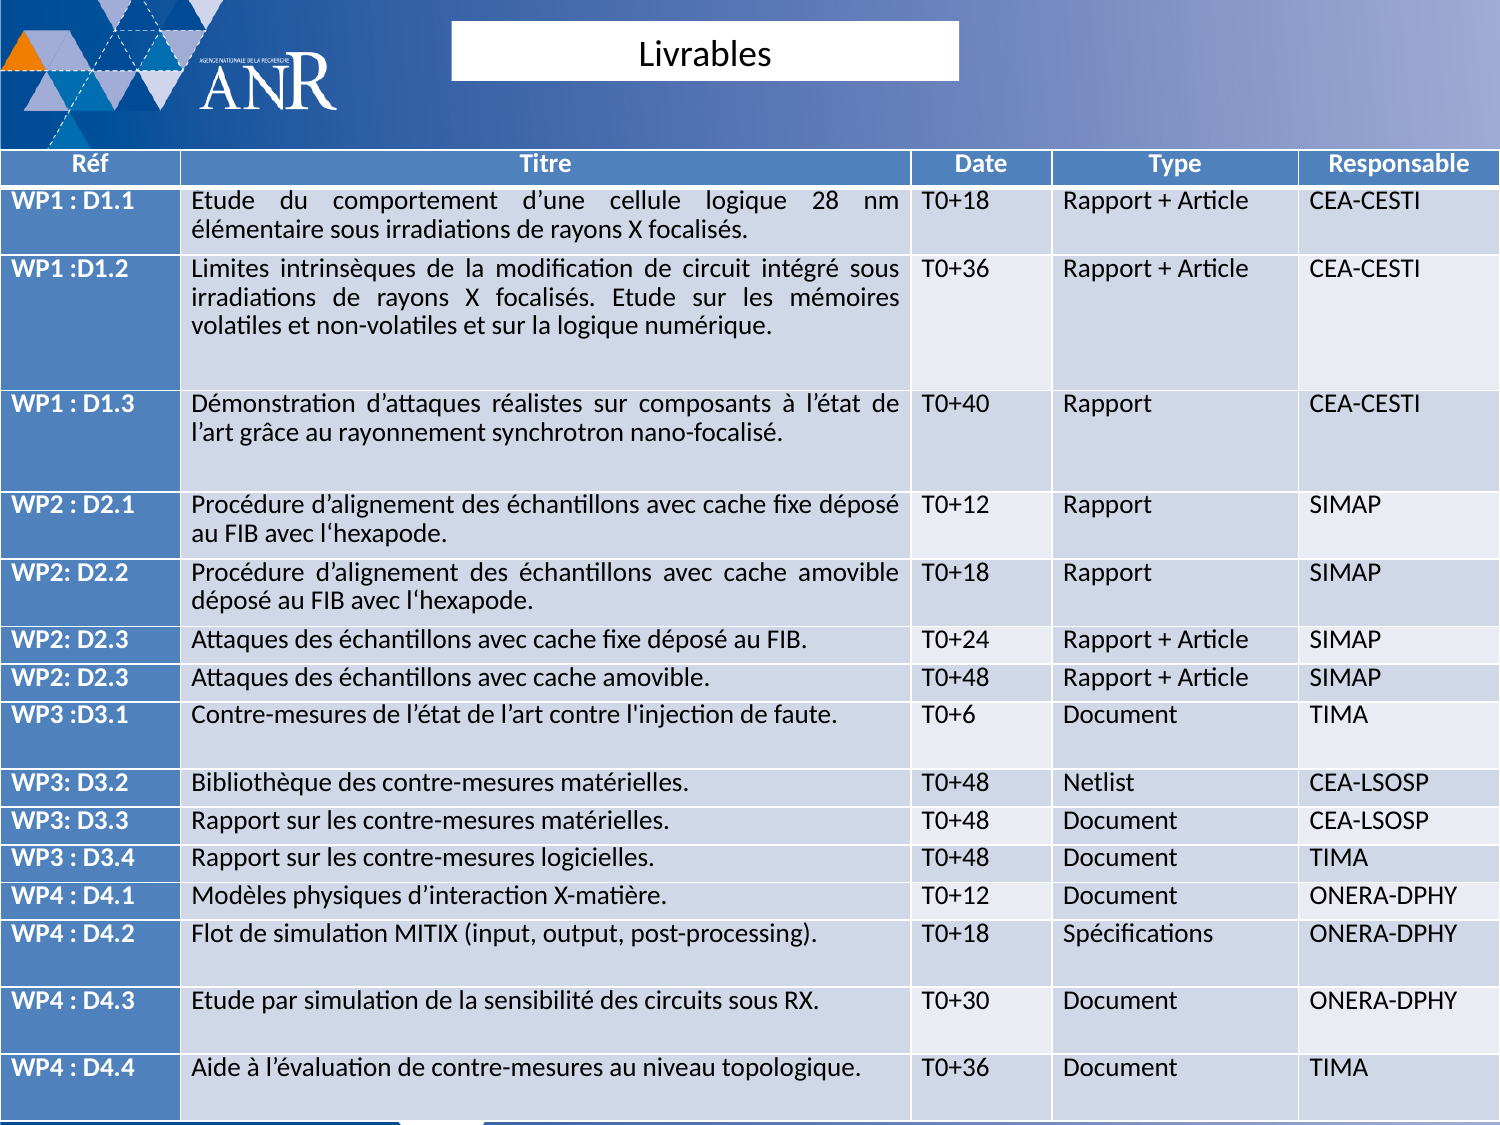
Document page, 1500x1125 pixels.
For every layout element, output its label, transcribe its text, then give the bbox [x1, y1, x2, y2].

table_header Date [912, 151, 1051, 185]
table_cell WP1 : D1.1 [1, 190, 180, 254]
table_cell T0+48 [912, 665, 1051, 701]
table_cell Document [1053, 703, 1298, 768]
table_cell T0+18 [912, 190, 1051, 254]
table_cell Document [1053, 846, 1298, 882]
table_cell CEA-LSOSP [1299, 770, 1499, 806]
table_cell T0+48 [912, 846, 1051, 882]
table_cell Attaques des échantillons avec cache amovible. [181, 665, 910, 701]
table_cell TIMA [1299, 846, 1499, 882]
table_cell Attaques des échantillons avec cache fixe déposé au FIB. [181, 627, 910, 663]
table_cell SIMAP [1299, 665, 1499, 701]
table_cell WP3: D3.2 [1, 770, 180, 806]
table_cell WP4 : D4.4 [1, 1055, 180, 1120]
table_cell Etude par simulation de la sensibilité des circuits sous RX. [181, 988, 910, 1053]
table_cell Flot de simulation MITIX (input, output, post-processing). [181, 921, 910, 986]
table_cell T0+12 [912, 883, 1051, 919]
table_cell Rapport [1053, 391, 1298, 491]
table_cell CEA-CESTI [1299, 256, 1499, 390]
table_cell Bibliothèque des contre-mesures matérielles. [181, 770, 910, 806]
table_cell WP3: D3.3 [1, 808, 180, 844]
text_box Livrables [451, 21, 960, 81]
table_cell T0+12 [912, 493, 1051, 558]
table_cell T0+36 [912, 1055, 1051, 1120]
table_cell T0+18 [912, 921, 1051, 986]
table_cell ONERA-DPHY [1299, 988, 1499, 1053]
table_cell WP4 : D4.1 [1, 883, 180, 919]
table_cell CEA-CESTI [1299, 391, 1499, 491]
table_cell T0+48 [912, 808, 1051, 844]
table_cell WP3 :D3.1 [1, 703, 180, 768]
table_cell ONERA-DPHY [1299, 883, 1499, 919]
table_cell Procédure d’alignement des échantillons avec cache fixe déposé au FIB avec l‘hexapode. [181, 493, 910, 558]
table_cell SIMAP [1299, 560, 1499, 626]
table_cell CEA-CESTI [1299, 190, 1499, 254]
table_cell Document [1053, 988, 1298, 1053]
table_cell WP2: D2.3 [1, 627, 180, 663]
table_cell WP1 :D1.2 [1, 256, 180, 390]
table_cell Rapport + Article [1053, 627, 1298, 663]
table_cell Spécifications [1053, 921, 1298, 986]
table_cell WP2 : D2.1 [1, 493, 180, 558]
table_cell TIMA [1299, 1055, 1499, 1120]
table_cell T0+30 [912, 988, 1051, 1053]
table_header Type [1053, 151, 1298, 185]
table_cell WP4 : D4.2 [1, 921, 180, 986]
table_cell Limites intrinsèques de la modification de circuit intégré sous irradiations de rayons X focalisés. Etude sur les mémoires volatiles et non-volatiles et sur la logique numérique. [181, 256, 910, 390]
table_cell Rapport + Article [1053, 665, 1298, 701]
table_cell Document [1053, 808, 1298, 844]
table_cell Rapport + Article [1053, 190, 1298, 254]
table_cell Rapport + Article [1053, 256, 1298, 390]
table_cell WP3 : D3.4 [1, 846, 180, 882]
table_cell Démonstration d’attaques réalistes sur composants à l’état de l’art grâce au rayonnement synchrotron nano-focalisé. [181, 391, 910, 491]
table_cell SIMAP [1299, 627, 1499, 663]
picture [0, 0, 1500, 149]
table_cell Contre-mesures de l’état de l’art contre l'injection de faute. [181, 703, 910, 768]
table_header Titre [181, 151, 910, 185]
table_cell T0+36 [912, 256, 1051, 390]
table_cell T0+18 [912, 560, 1051, 626]
table_cell SIMAP [1299, 493, 1499, 558]
table_header Responsable [1299, 151, 1499, 185]
table_cell WP2: D2.3 [1, 665, 180, 701]
table_cell WP2: D2.2 [1, 560, 180, 626]
table_cell Rapport [1053, 560, 1298, 626]
table_cell WP1 : D1.3 [1, 391, 180, 491]
table_cell T0+48 [912, 770, 1051, 806]
table_cell WP4 : D4.3 [1, 988, 180, 1053]
table_cell ONERA-DPHY [1299, 921, 1499, 986]
table_cell TIMA [1299, 703, 1499, 768]
table_cell CEA-LSOSP [1299, 808, 1499, 844]
table_cell T0+24 [912, 627, 1051, 663]
table_cell Procédure d’alignement des échantillons avec cache amovible déposé au FIB avec l‘hexapode. [181, 560, 910, 626]
table_cell Rapport [1053, 493, 1298, 558]
table_header Réf [1, 151, 180, 185]
table_cell Étude du comportement d’une cellule logique 28 nm élémentaire sous irradiations de rayons X focalisés. [181, 190, 910, 254]
table_cell T0+6 [912, 703, 1051, 768]
table_cell Document [1053, 883, 1298, 919]
table_cell T0+40 [912, 391, 1051, 491]
table_cell Rapport sur les contre-mesures logicielles. [181, 846, 910, 882]
table_cell Document [1053, 1055, 1298, 1120]
table_cell Aide à l’évaluation de contre-mesures au niveau topologique. [181, 1055, 910, 1120]
table_cell Modèles physiques d’interaction X-matière. [181, 883, 910, 919]
table_cell Rapport sur les contre-mesures matérielles. [181, 808, 910, 844]
table_cell Netlist [1053, 770, 1298, 806]
